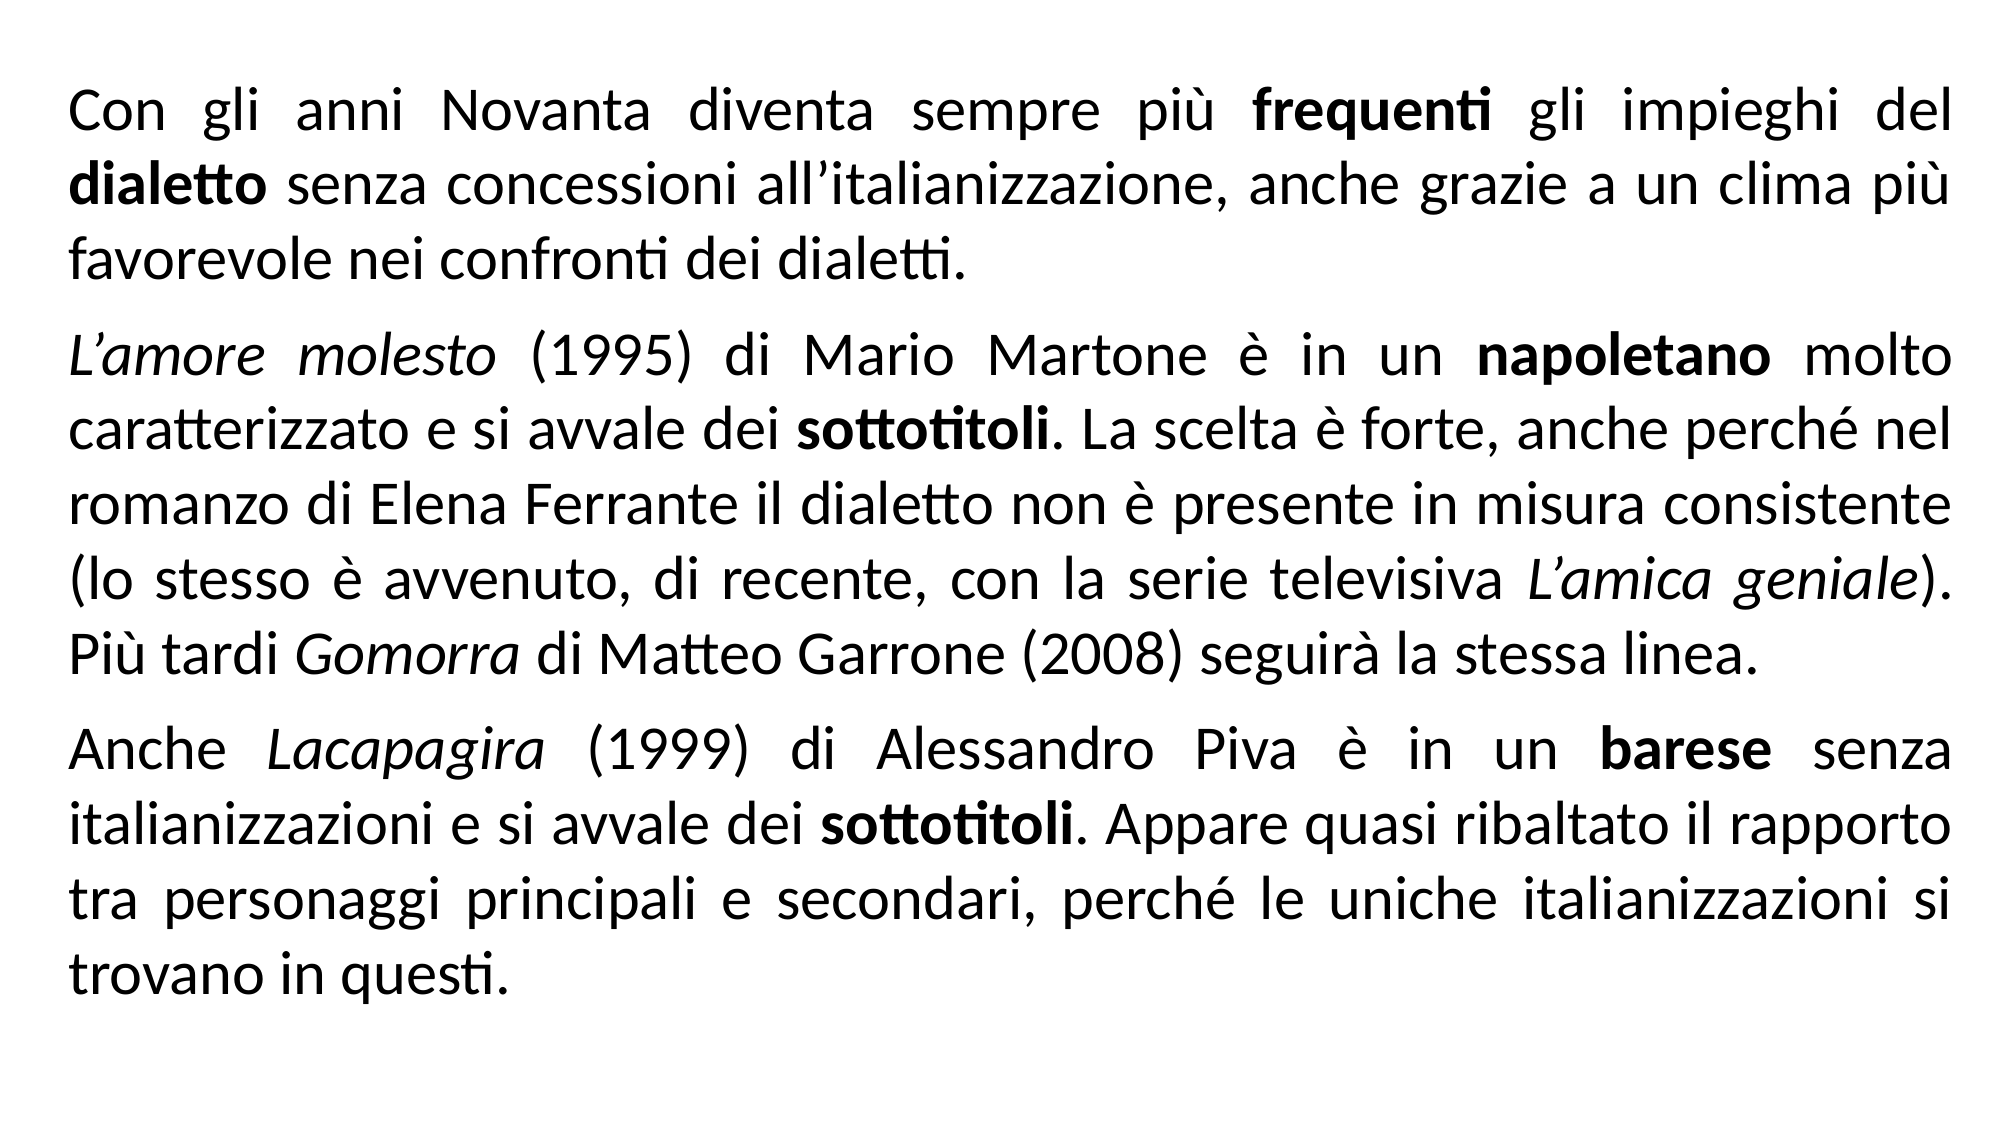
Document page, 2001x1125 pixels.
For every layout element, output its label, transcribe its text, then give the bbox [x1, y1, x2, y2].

text_box Con gli anni Novanta diventa sempre più frequenti gli impieghi del dialetto senza concessioni all’italianizzazione, anche grazie a un clima più favorevole nei confronti dei dialetti. L’amore molesto (1995) di Mario Martone è in un napoletano molto caratterizzato e si avvale dei sottotitoli. La scelta è forte, anche perché nel romanzo di Elena Ferrante il dialetto non è presente in misura consistente (lo stesso è avvenuto, di recente, con la serie televisiva L’amica geniale). Più tardi Gomorra di Matteo Garrone (2008) seguirà la stessa linea. Anche Lacapagira (1999) di Alessandro Piva è in un barese senza italianizzazioni e si avvale dei sottotitoli. Appare quasi ribaltato il rapporto tra personaggi principali e secondari, perché le uniche italianizzazioni si trovano in questi. [53, 60, 1969, 1015]
